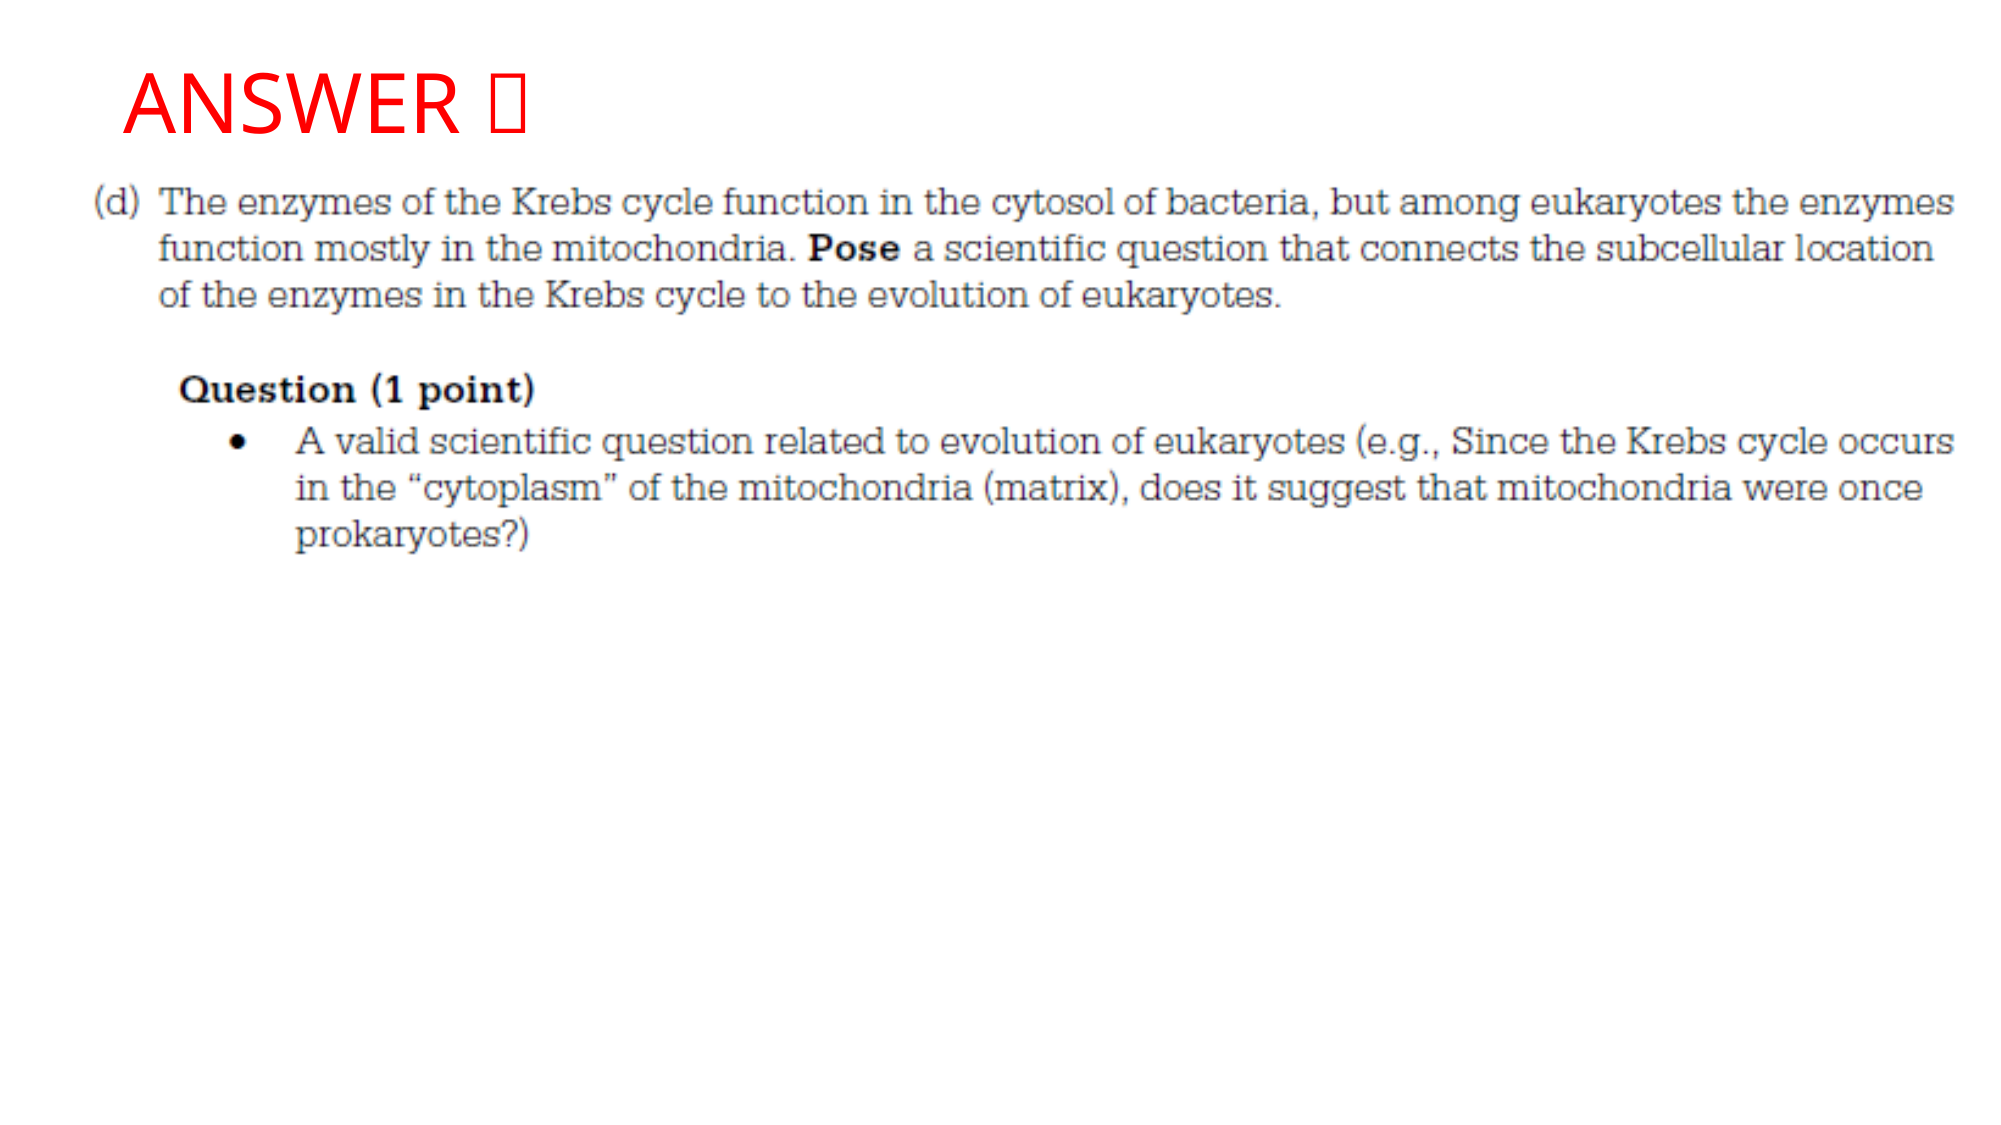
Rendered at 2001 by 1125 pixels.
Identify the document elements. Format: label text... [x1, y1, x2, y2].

picture [79, 159, 1979, 579]
text_box ANSWER  [108, 53, 610, 159]
